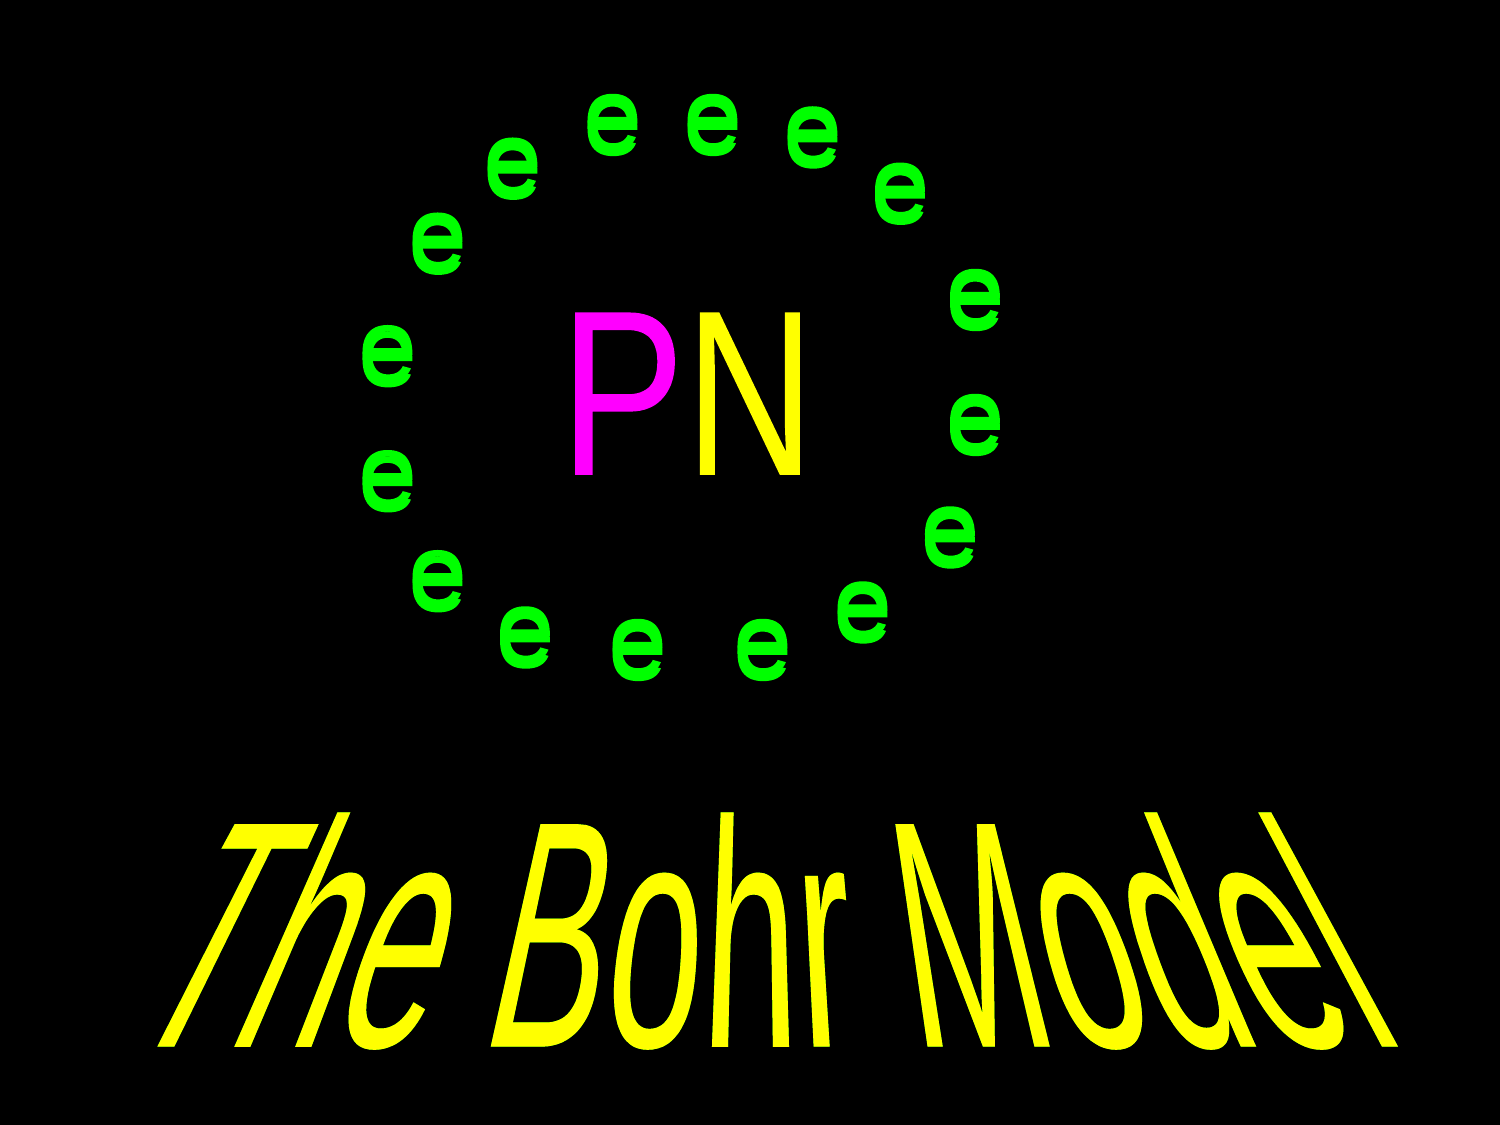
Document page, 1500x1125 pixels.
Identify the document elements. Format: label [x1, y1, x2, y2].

text_box [574, 312, 801, 476]
